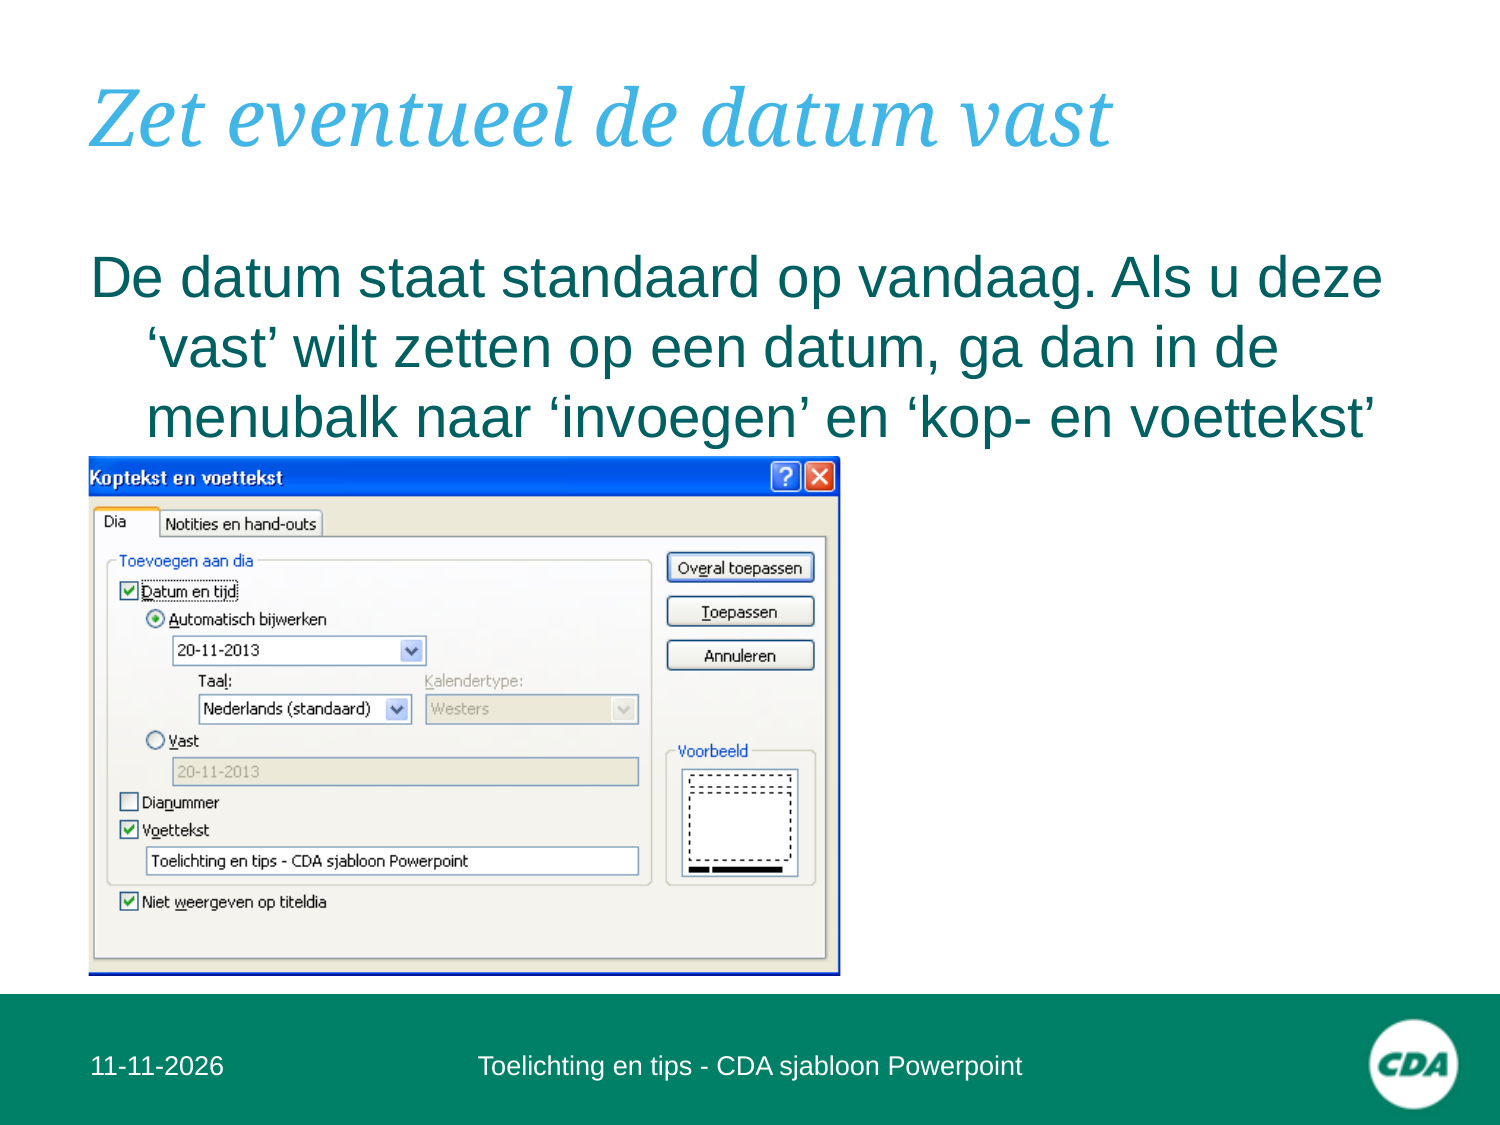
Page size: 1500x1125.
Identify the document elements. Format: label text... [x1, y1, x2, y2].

picture [88, 455, 841, 977]
title Zet eventueel de datum vast [75, 45, 1425, 185]
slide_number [75, 1035, 289, 1095]
list De datum staat standaard op vandaag. Als u deze ‘vast’ wilt zetten op een datum, ga dan in de menubalk naar ‘invoegen’ en ‘kop- en voettekst’ [75, 231, 1425, 975]
footer Toelichting en tips - CDA sjabloon Powerpoint [289, 1035, 1211, 1095]
picture [0, 994, 1500, 1125]
